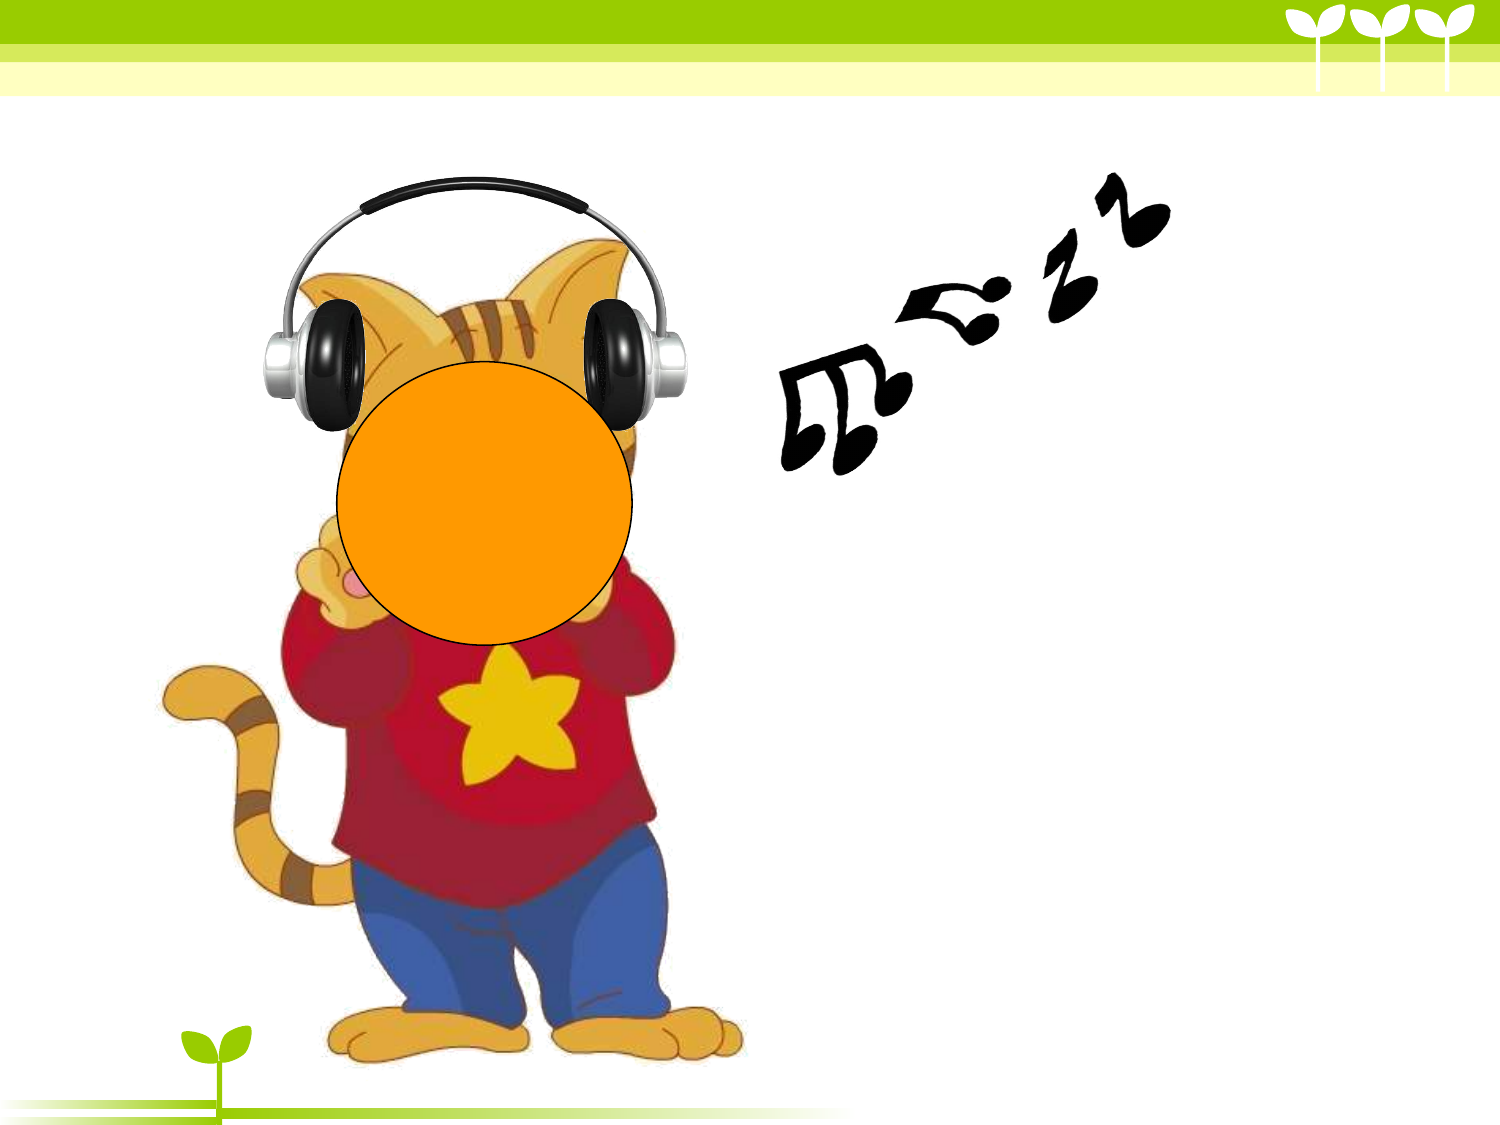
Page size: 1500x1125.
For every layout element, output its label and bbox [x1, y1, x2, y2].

picture [0, 66, 1203, 1122]
